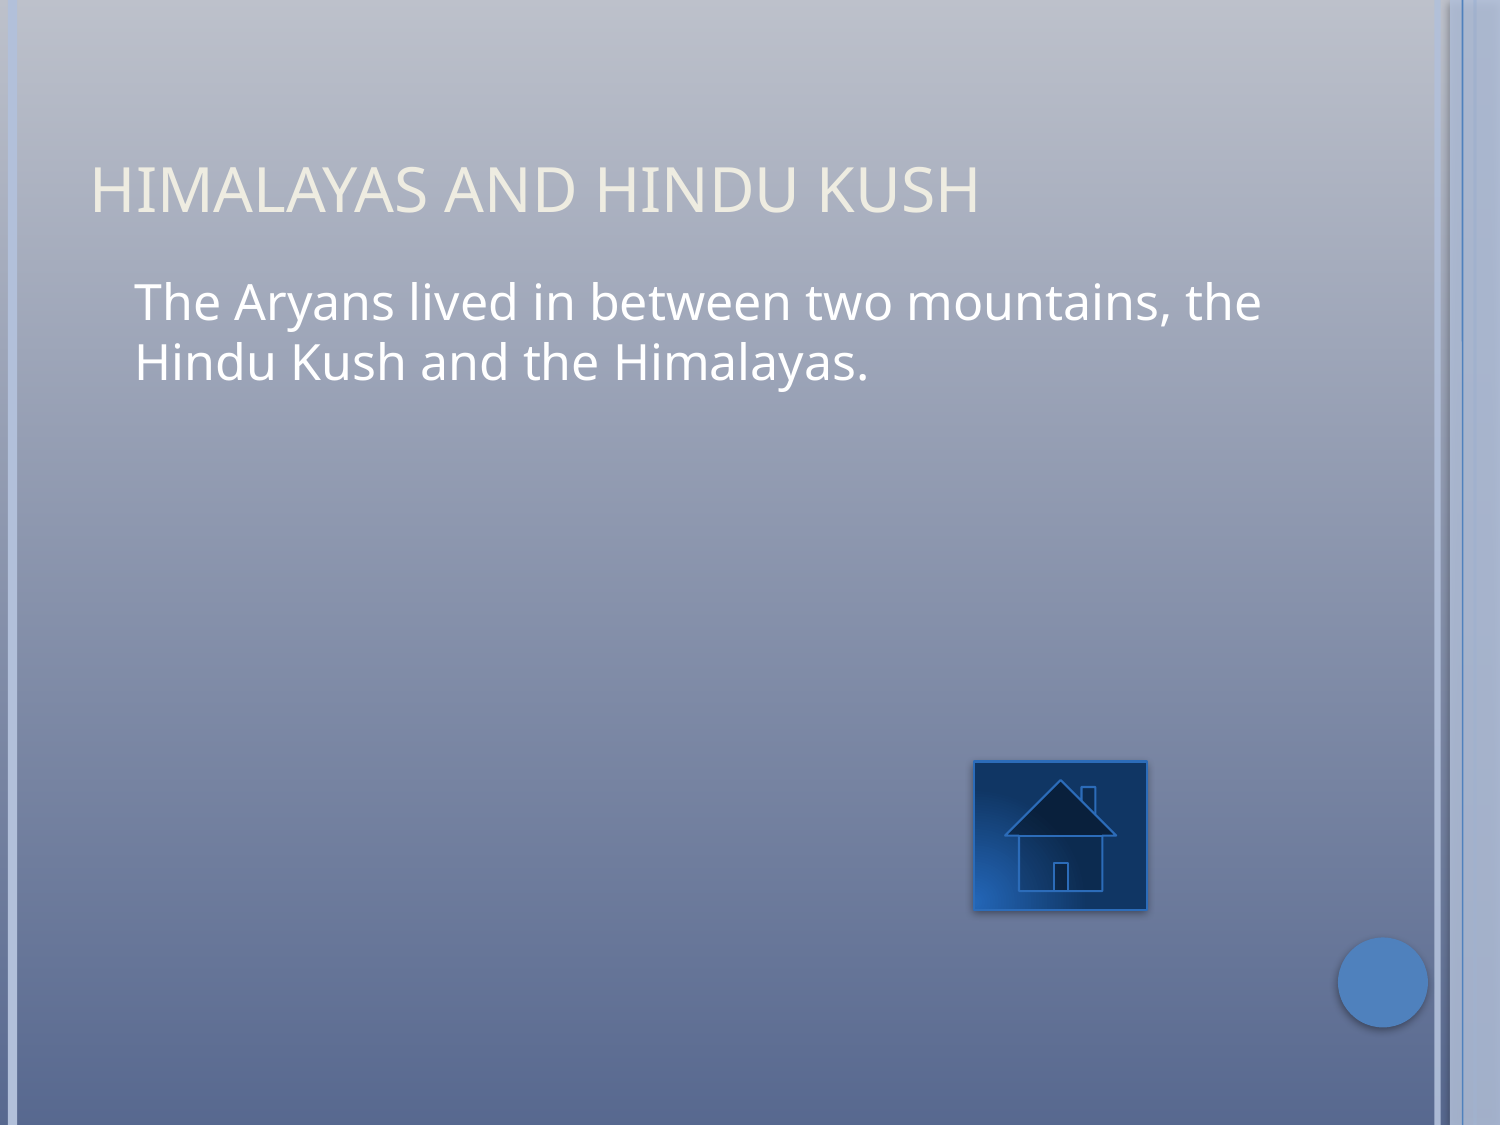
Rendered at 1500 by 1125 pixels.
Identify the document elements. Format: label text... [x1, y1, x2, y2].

list The Aryans lived in between two mountains, the Hindu Kush and the Himalayas. [75, 262, 1300, 1062]
text_box [973, 760, 1148, 911]
title Himalayas and Hindu Kush [75, 45, 1300, 233]
